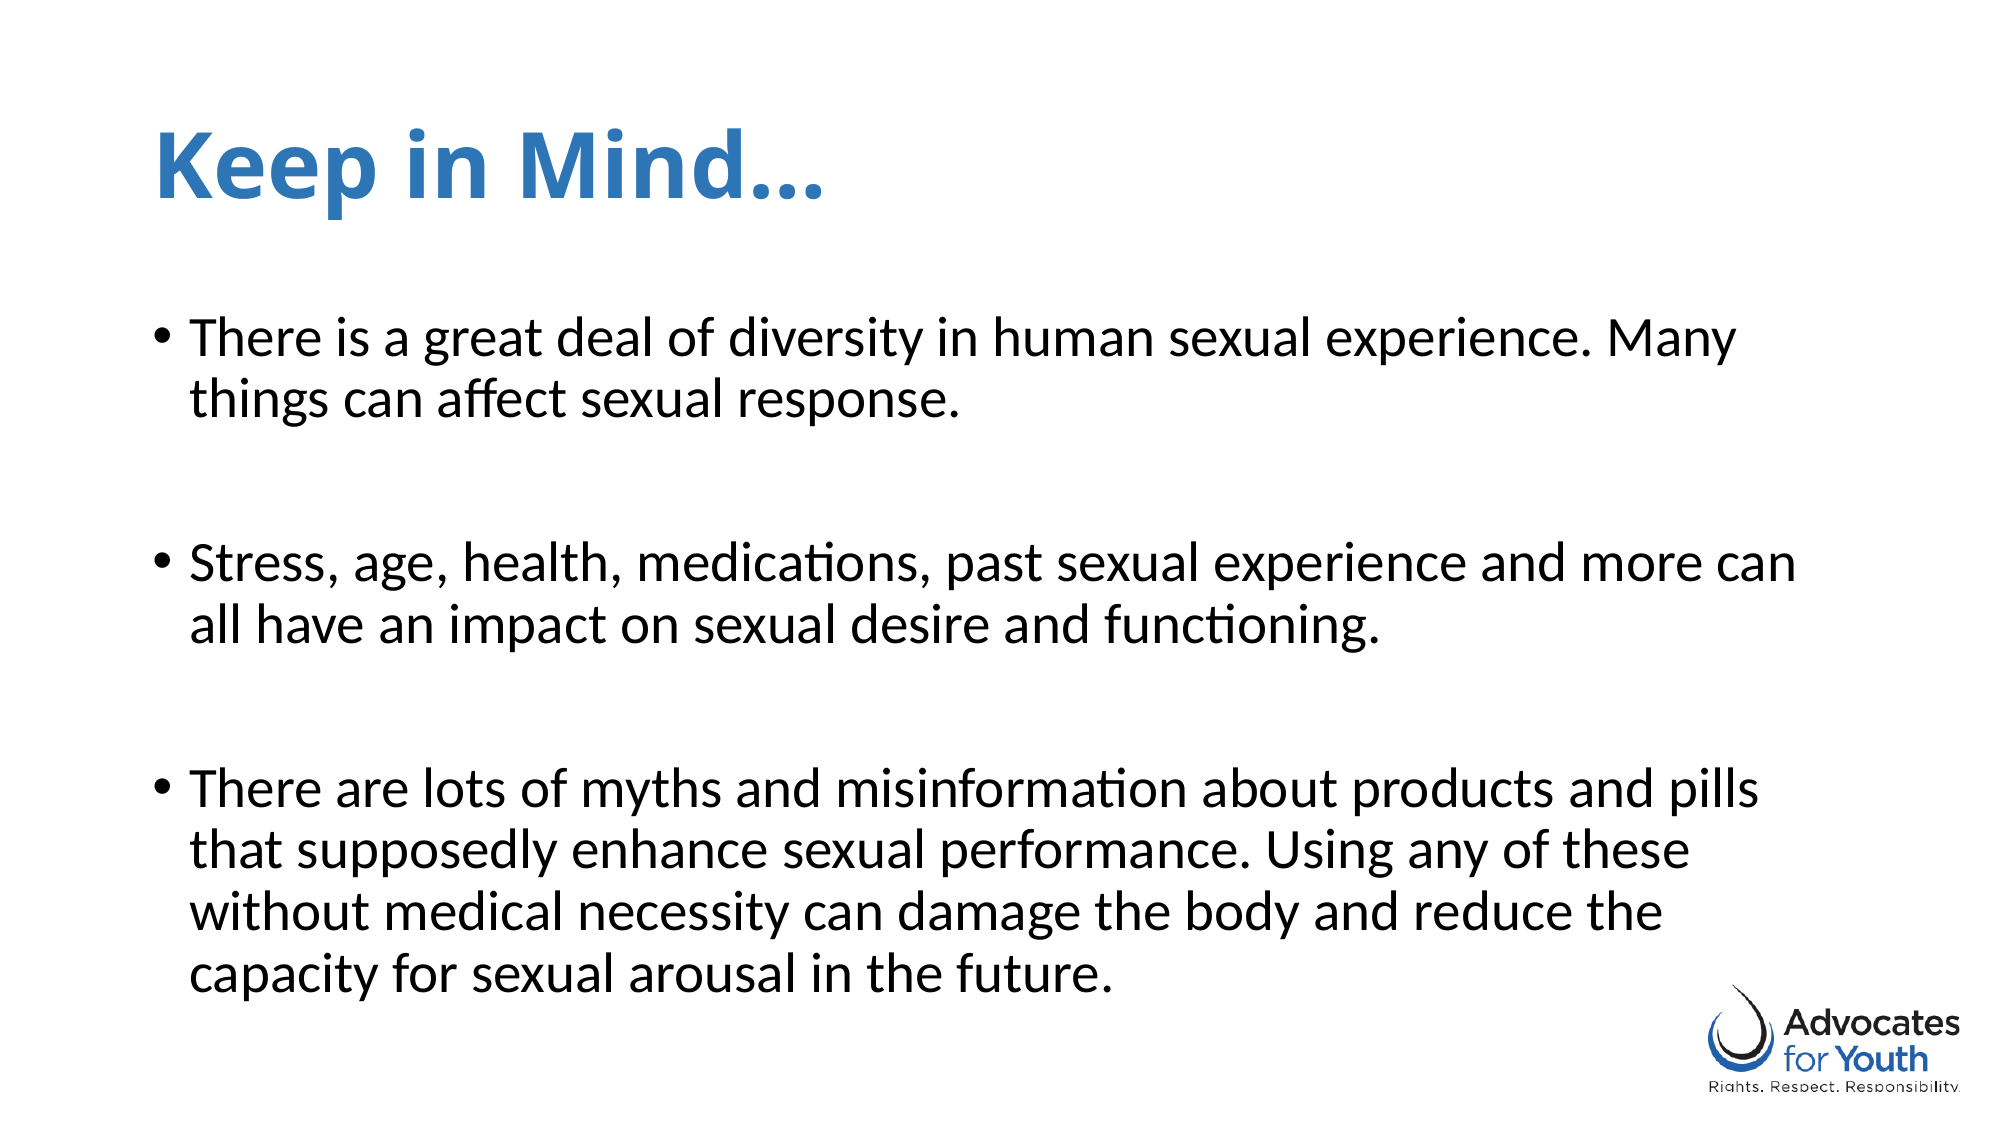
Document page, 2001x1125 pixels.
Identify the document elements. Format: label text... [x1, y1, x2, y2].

list There is a great deal of diversity in human sexual experience. Many things can affect sexual response. Stress, age, health, medications, past sexual experience and more can all have an impact on sexual desire and functioning. There are lots of myths and misinformation about products and pills that supposedly enhance sexual performance. Using any of these without medical necessity can damage the body and reduce the capacity for sexual arousal in the future. [137, 299, 1863, 1014]
title Keep in Mind… [137, 59, 1863, 278]
picture [1708, 984, 1960, 1092]
